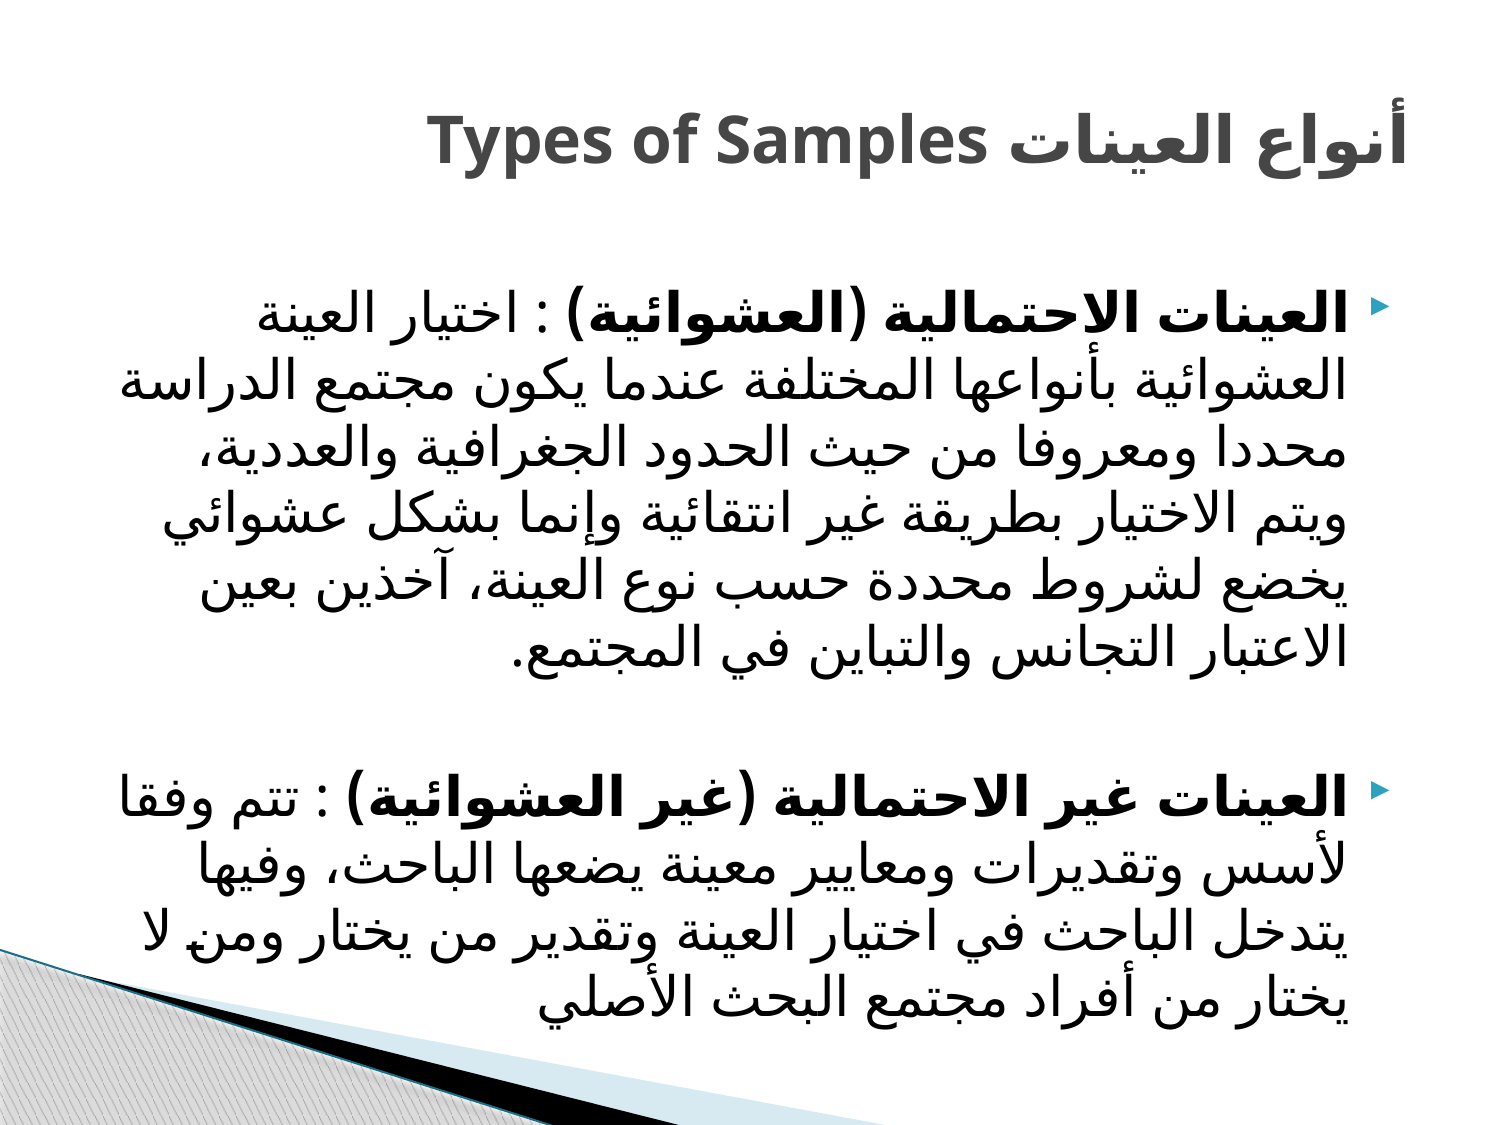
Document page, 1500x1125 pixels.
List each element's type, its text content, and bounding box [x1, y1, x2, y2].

list العينات الاحتمالية (العشوائية) : اختيار العينة العشوائية بأنواعها المختلفة عندما يكون مجتمع الدراسة محددا ومعروفا من حيث الحدود الجغرافية والعددية، ويتم الاختيار بطريقة غير انتقائية وإنما بشكل عشوائي يخضع لشروط محددة حسب نوع العينة، آخذين بعين الاعتبار التجانس والتباين في المجتمع. العينات غير الاحتمالية (غير العشوائية) : تتم وفقا لأسس وتقديرات ومعايير معينة يضعها الباحث، وفيها يتدخل الباحث في اختيار العينة وتقدير من يختار ومن لا يختار من أفراد مجتمع البحث الأصلي [75, 1005, 1425, 1038]
text_box [74, 398, 1425, 1005]
title أنواع العينات Types of Samples [75, 90, 1425, 267]
list العينات الاحتمالية (العشوائية) : اختيار العينة العشوائية بأنواعها المختلفة عندما يكون مجتمع الدراسة محددا ومعروفا من حيث الحدود الجغرافية والعددية، ويتم الاختيار بطريقة غير انتقائية وإنما بشكل عشوائي يخضع لشروط محددة حسب نوع العينة، آخذين بعين الاعتبار التجانس والتباين في المجتمع. العينات غير الاحتمالية (غير العشوائية) : تتم وفقا لأسس وتقديرات ومعايير معينة يضعها الباحث، وفيها يتدخل الباحث في اختيار العينة وتقدير من يختار ومن لا يختار من أفراد مجتمع البحث الأصلي [75, 267, 1425, 398]
